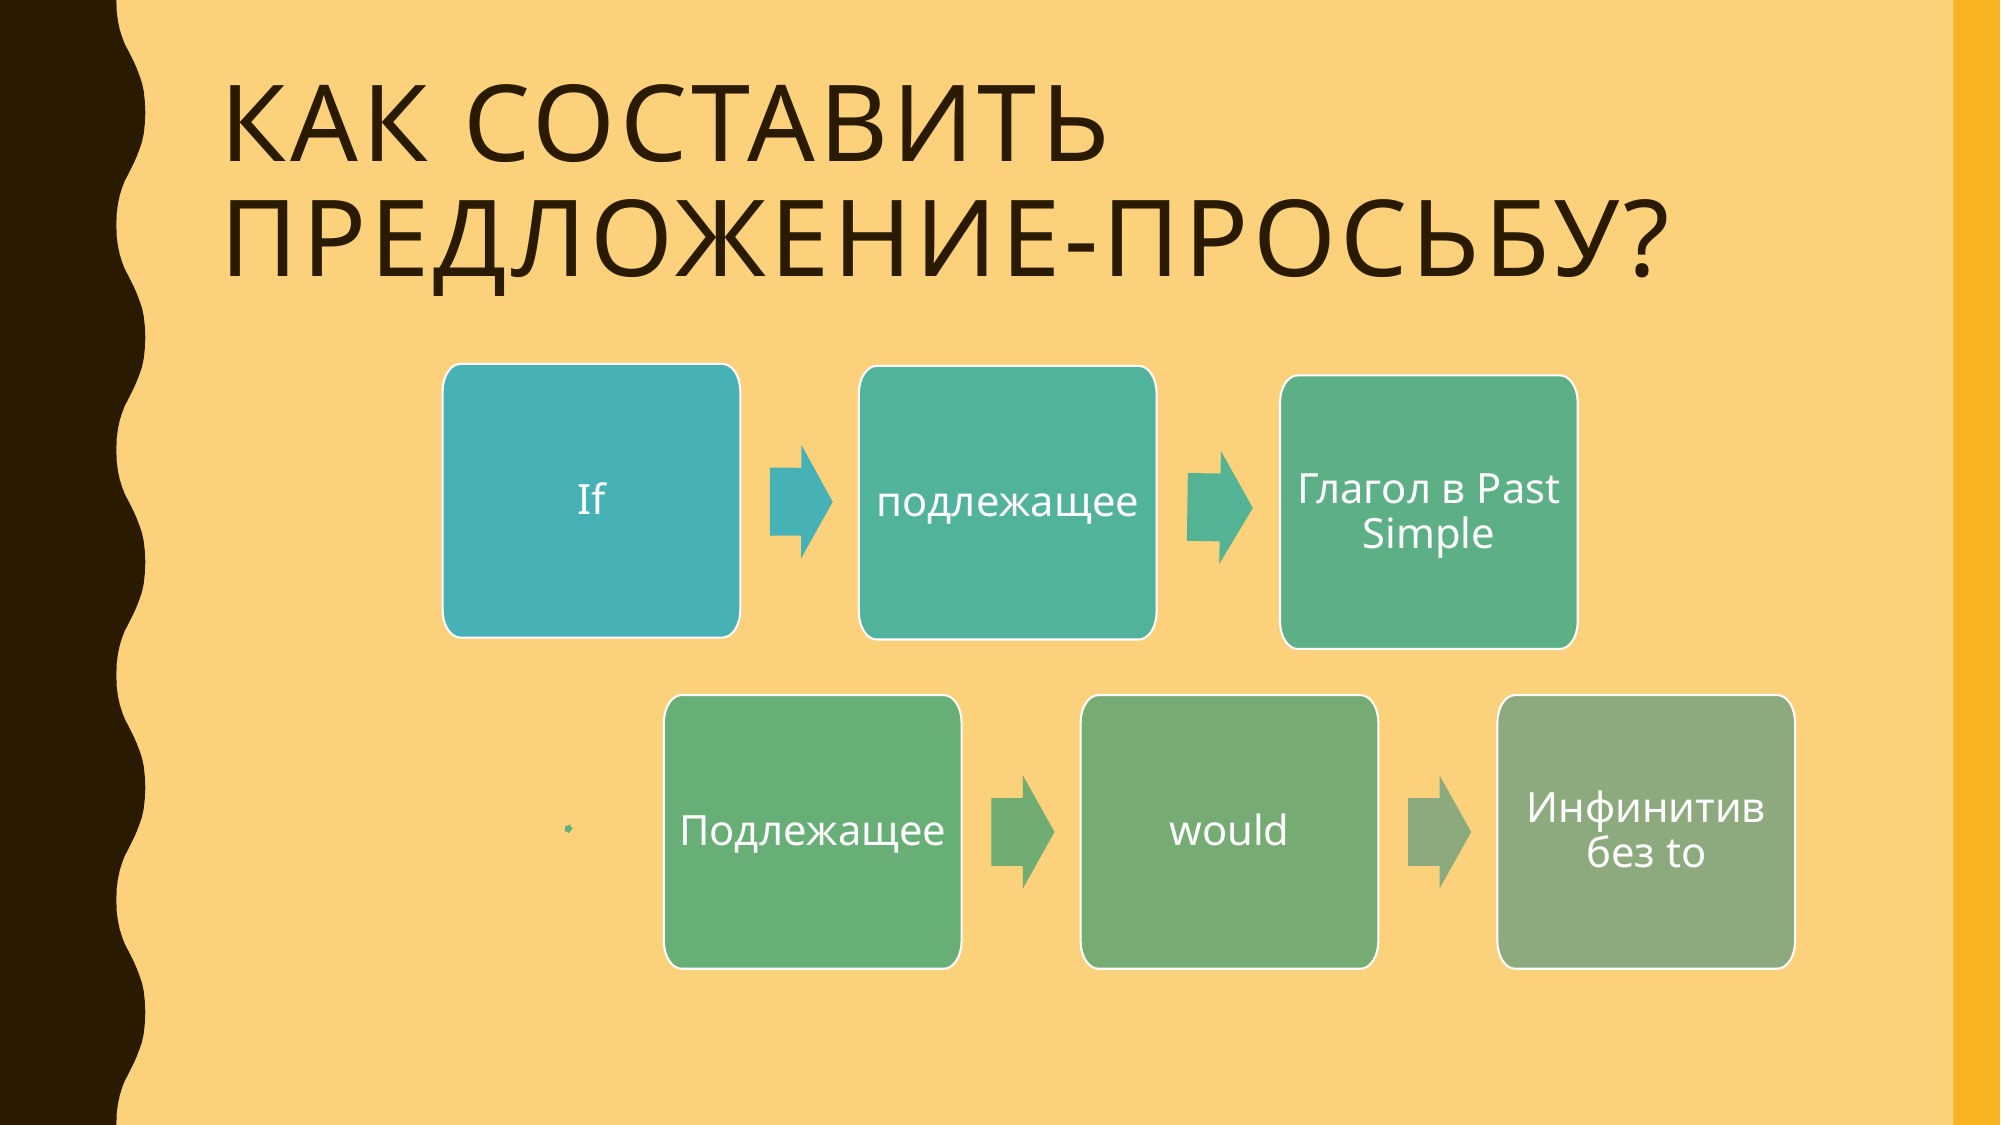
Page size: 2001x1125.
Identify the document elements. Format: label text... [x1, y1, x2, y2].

title Как составить предложение-просьбу? [205, 62, 1875, 308]
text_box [442, 363, 1796, 969]
